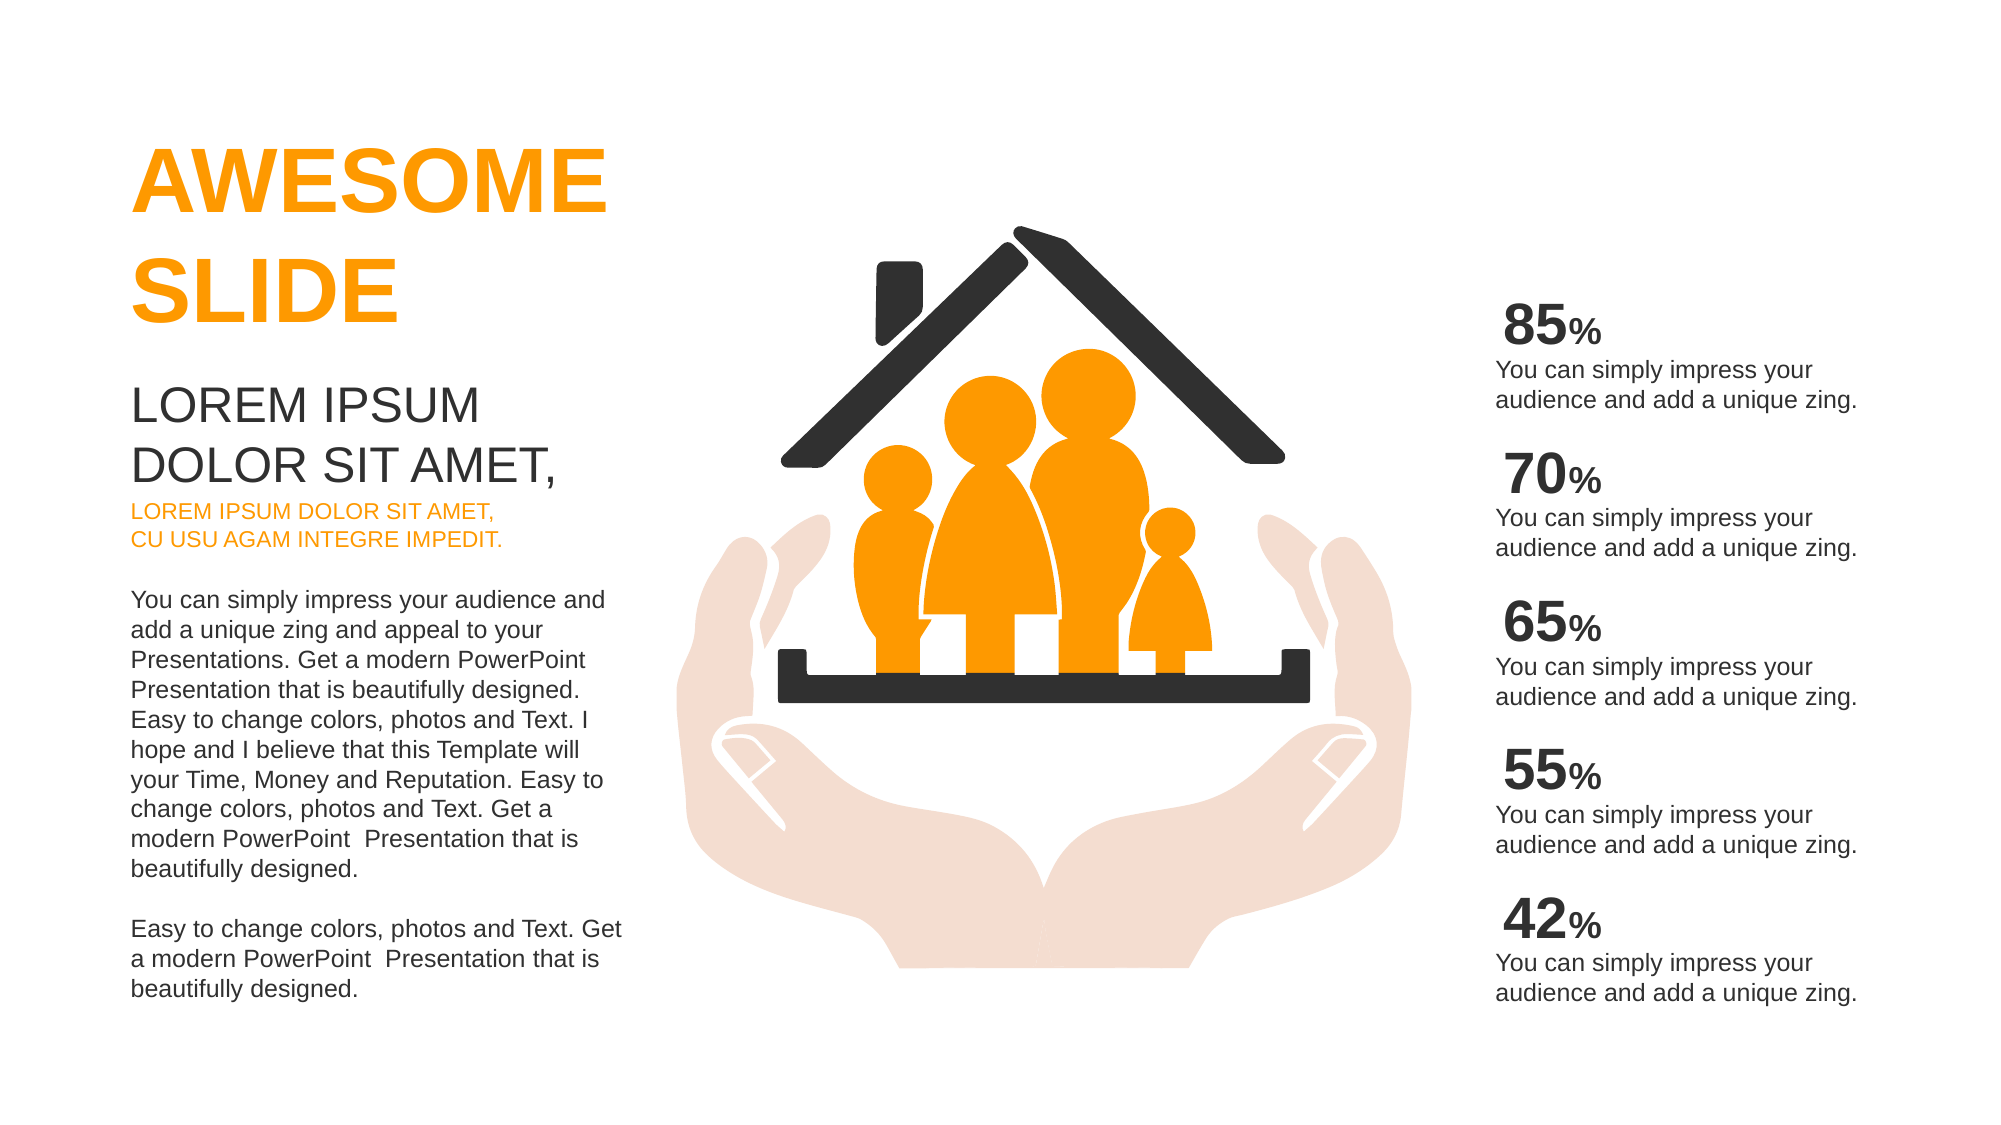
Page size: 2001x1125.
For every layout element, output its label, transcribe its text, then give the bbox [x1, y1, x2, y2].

text_box You can simply impress your audience and add a unique zing. [1480, 642, 1885, 720]
text_box You can simply impress your audience and add a unique zing. [1480, 939, 1885, 1017]
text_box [777, 225, 1311, 514]
text_box You can simply impress your audience and add a unique zing and appeal to your Presentations. Get a modern PowerPoint Presentation that is beautifully designed. Easy to change colors, photos and Text. I hope and I believe that this Template will your Time, Money and Reputation. Easy to change colors, photos and Text. Get a modern PowerPoint Presentation that is beautifully designed. Easy to change colors, photos and Text. Get a modern PowerPoint Presentation that is beautifully designed. [115, 576, 649, 1010]
text_box LOREM IPSUM DOLOR SIT AMET, [115, 365, 649, 500]
text_box 70% [1480, 427, 1625, 494]
text_box You can simply impress your audience and add a unique zing. [1480, 346, 1885, 423]
text_box LOREM IPSUM DOLOR SIT AMET, CU USU AGAM INTEGRE IMPEDIT. [115, 500, 649, 560]
text_box 65% [1480, 575, 1625, 642]
text_box 42% [1480, 872, 1625, 939]
text_box You can simply impress your audience and add a unique zing. [1480, 791, 1885, 868]
text_box 85% [1480, 278, 1625, 346]
text_box 55% [1480, 724, 1625, 791]
text_box AWESOME SLIDE [115, 113, 649, 349]
text_box You can simply impress your audience and add a unique zing. [1480, 494, 1885, 571]
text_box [676, 514, 1412, 969]
